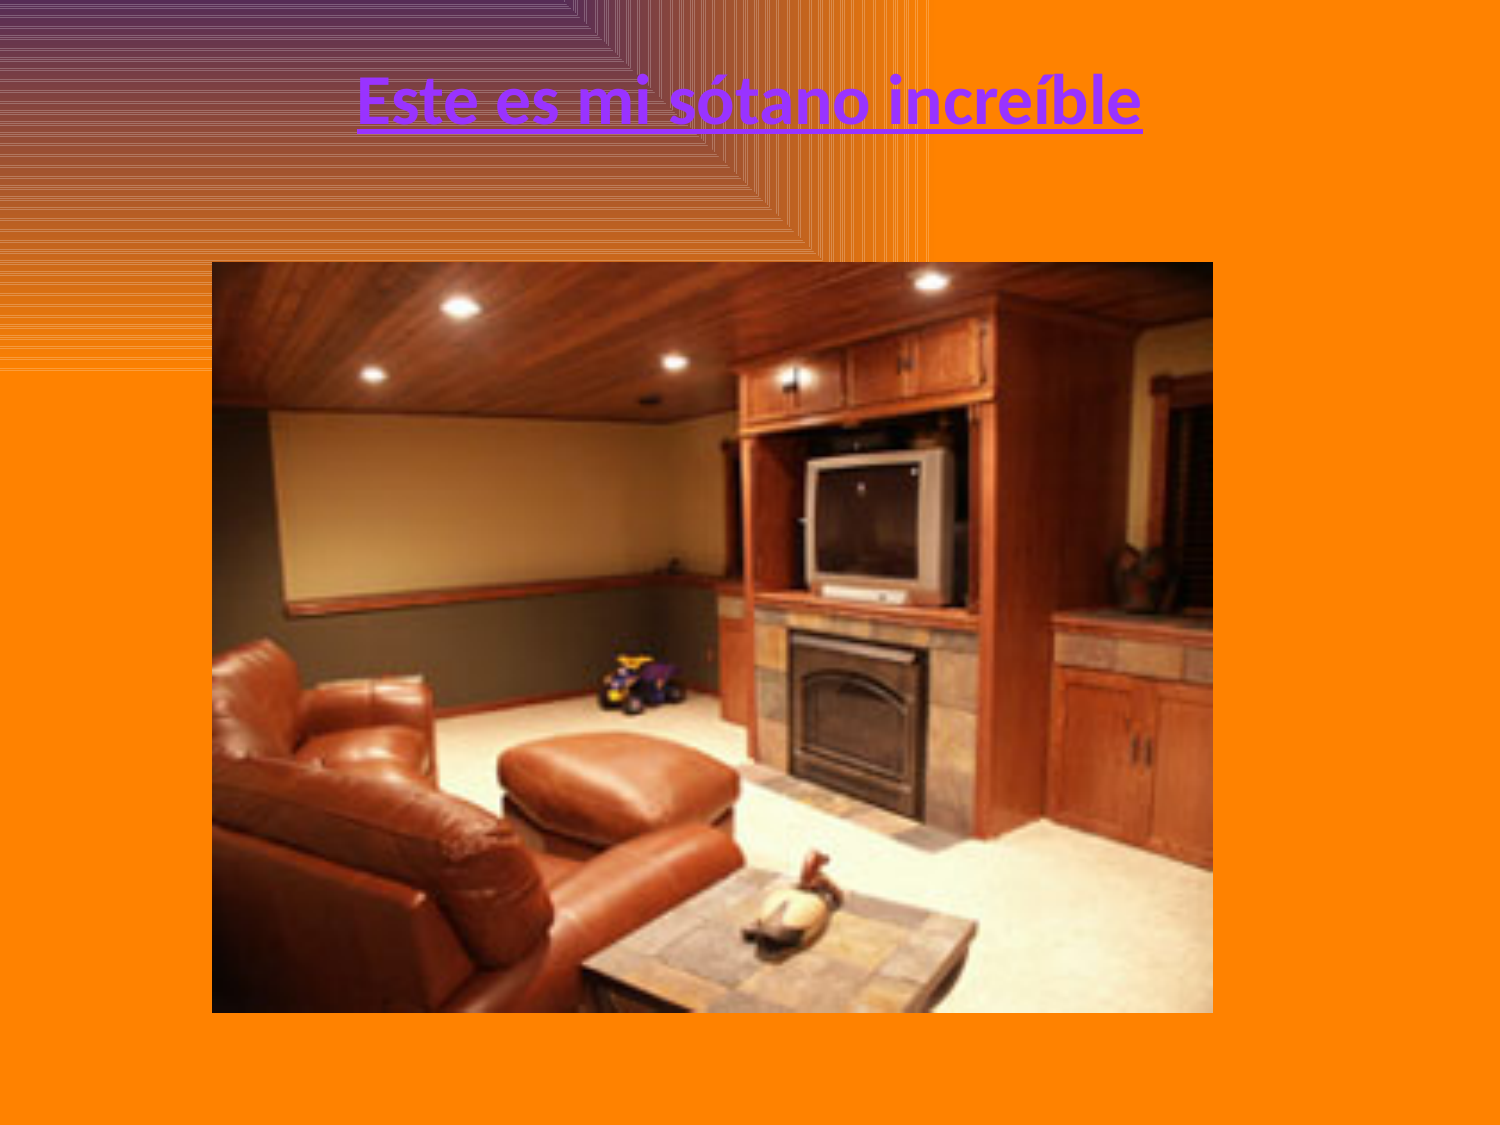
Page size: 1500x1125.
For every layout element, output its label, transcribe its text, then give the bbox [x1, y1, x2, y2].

title Este es mi sótano increíble [74, 44, 1426, 233]
picture [212, 262, 1213, 1013]
